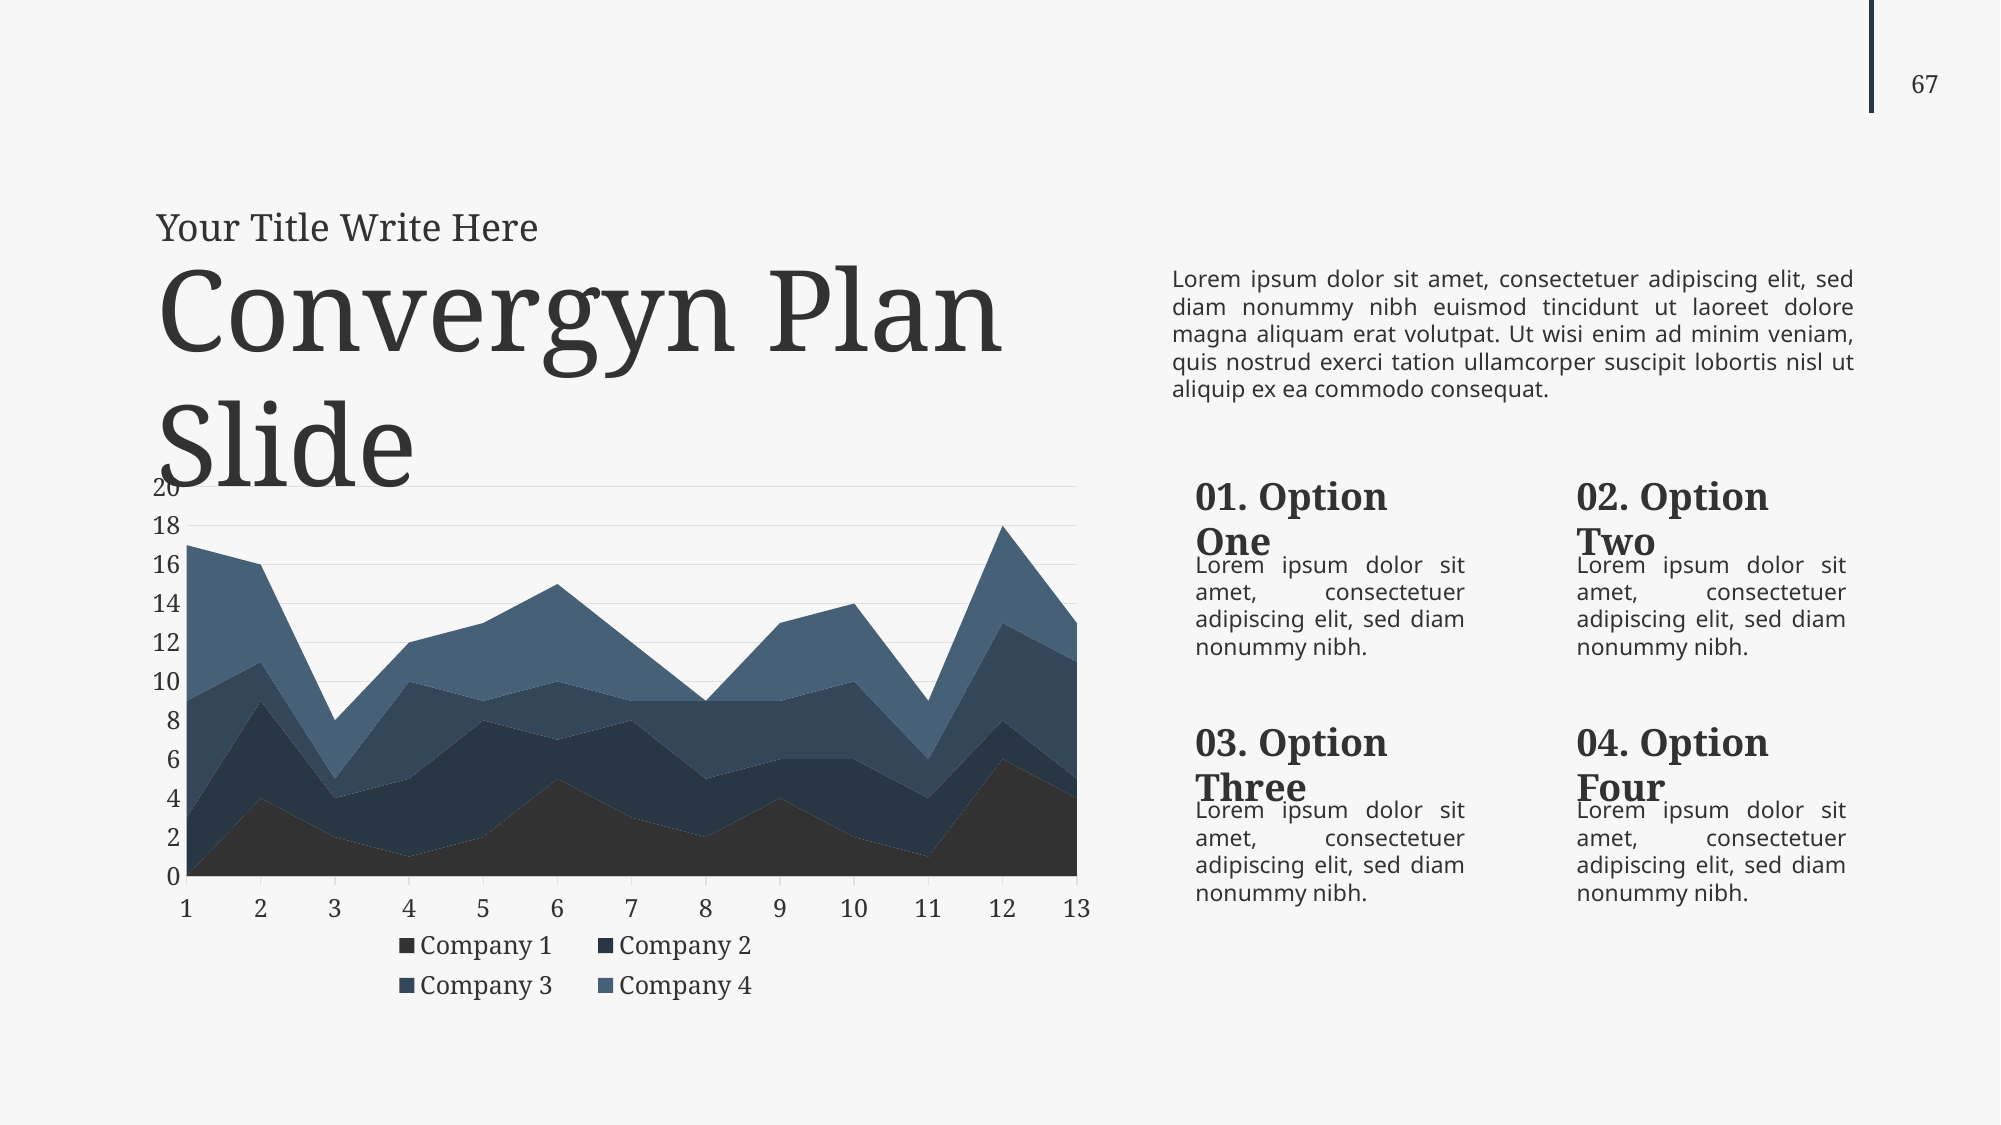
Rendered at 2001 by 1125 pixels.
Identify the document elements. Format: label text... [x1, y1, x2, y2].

text_box Convergyn Plan Slide [141, 231, 1121, 517]
text_box Your Title Write Here [141, 197, 680, 257]
text_box Lorem ipsum dolor sit amet, consectetuer adipiscing elit, sed diam nonummy nibh. [1180, 542, 1481, 668]
text_box Lorem ipsum dolor sit amet, consectetuer adipiscing elit, sed diam nonummy nibh. [1561, 788, 1862, 914]
text_box Lorem ipsum dolor sit amet, consectetuer adipiscing elit, sed diam nonummy nibh. [1561, 542, 1862, 668]
text_box Lorem ipsum dolor sit amet, consectetuer adipiscing elit, sed diam nonummy nibh euismod tincidunt ut laoreet dolore magna aliquam erat volutpat. Ut wisi enim ad minim veniam, quis nostrud exerci tation ullamcorper suscipit lobortis nisl ut aliquip ex ea commodo consequat. [1157, 257, 1870, 438]
text_box 04. Option Four [1561, 711, 1852, 817]
text_box 03. Option Three [1180, 711, 1512, 817]
chart [83, 449, 1100, 1009]
text_box Lorem ipsum dolor sit amet, consectetuer adipiscing elit, sed diam nonummy nibh. [1180, 817, 1481, 914]
text_box 02. Option Two [1561, 466, 1852, 571]
text_box 01. Option One [1180, 466, 1471, 571]
